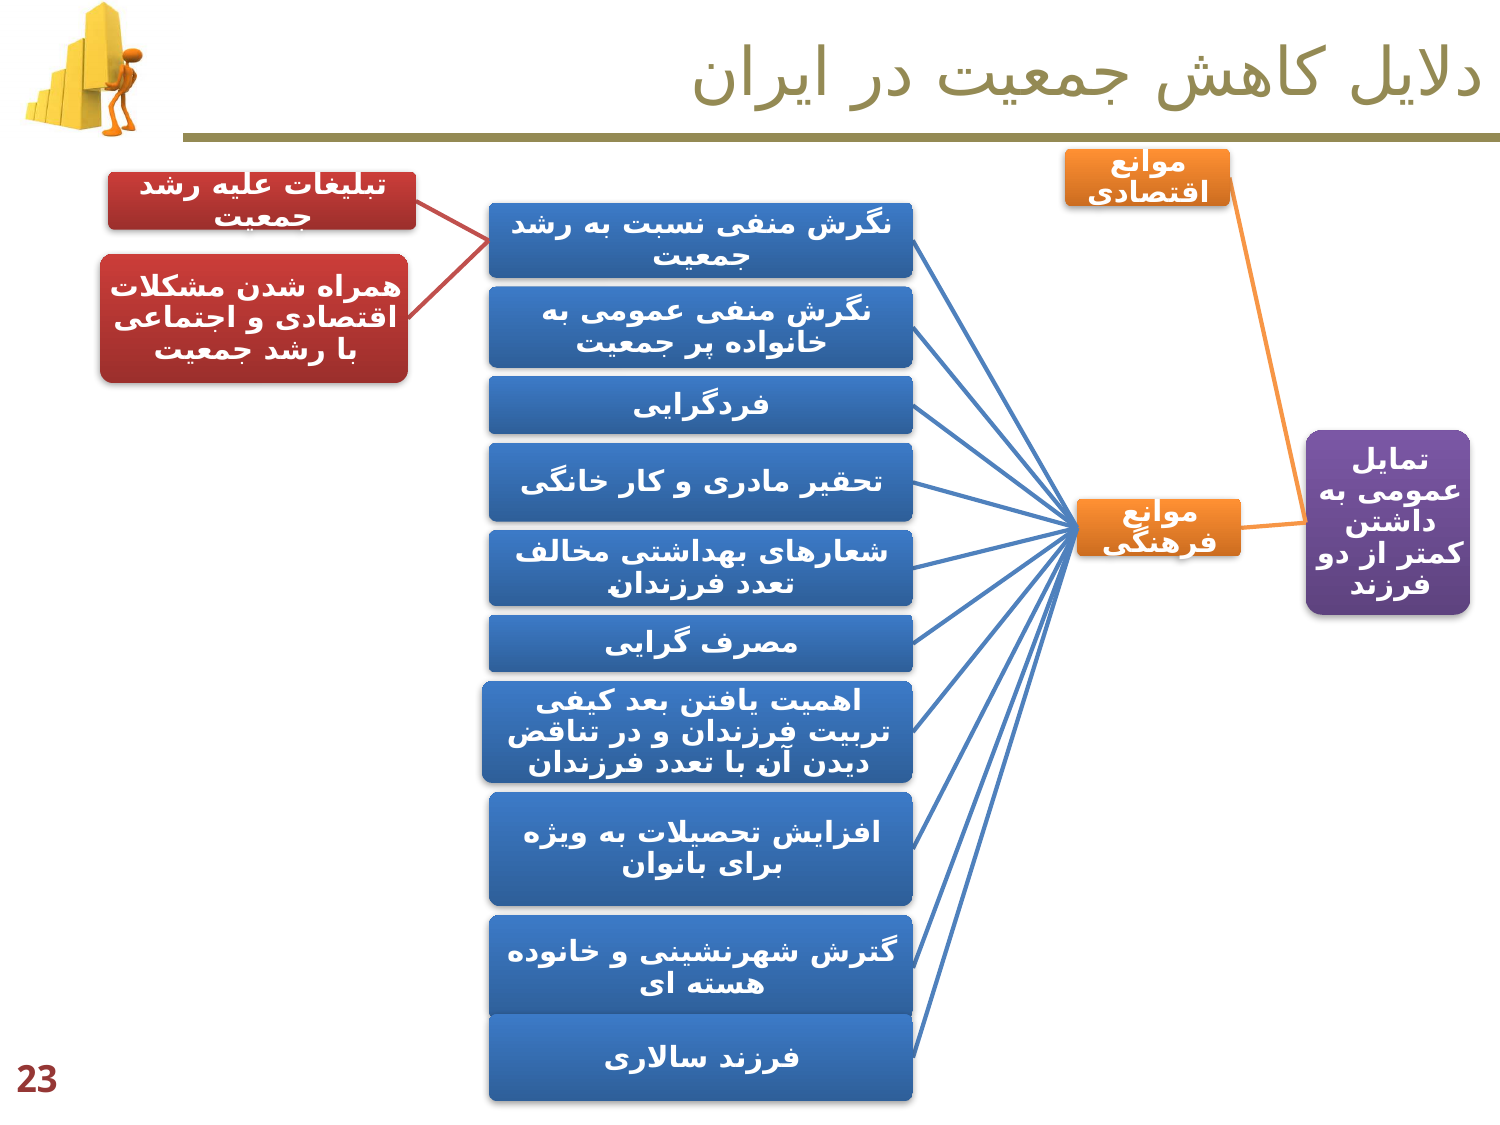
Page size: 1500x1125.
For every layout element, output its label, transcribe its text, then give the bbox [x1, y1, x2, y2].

picture [0, 0, 150, 138]
title دلایل کاهش جمعیت در ایران [150, 0, 1500, 138]
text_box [100, 125, 1471, 1102]
